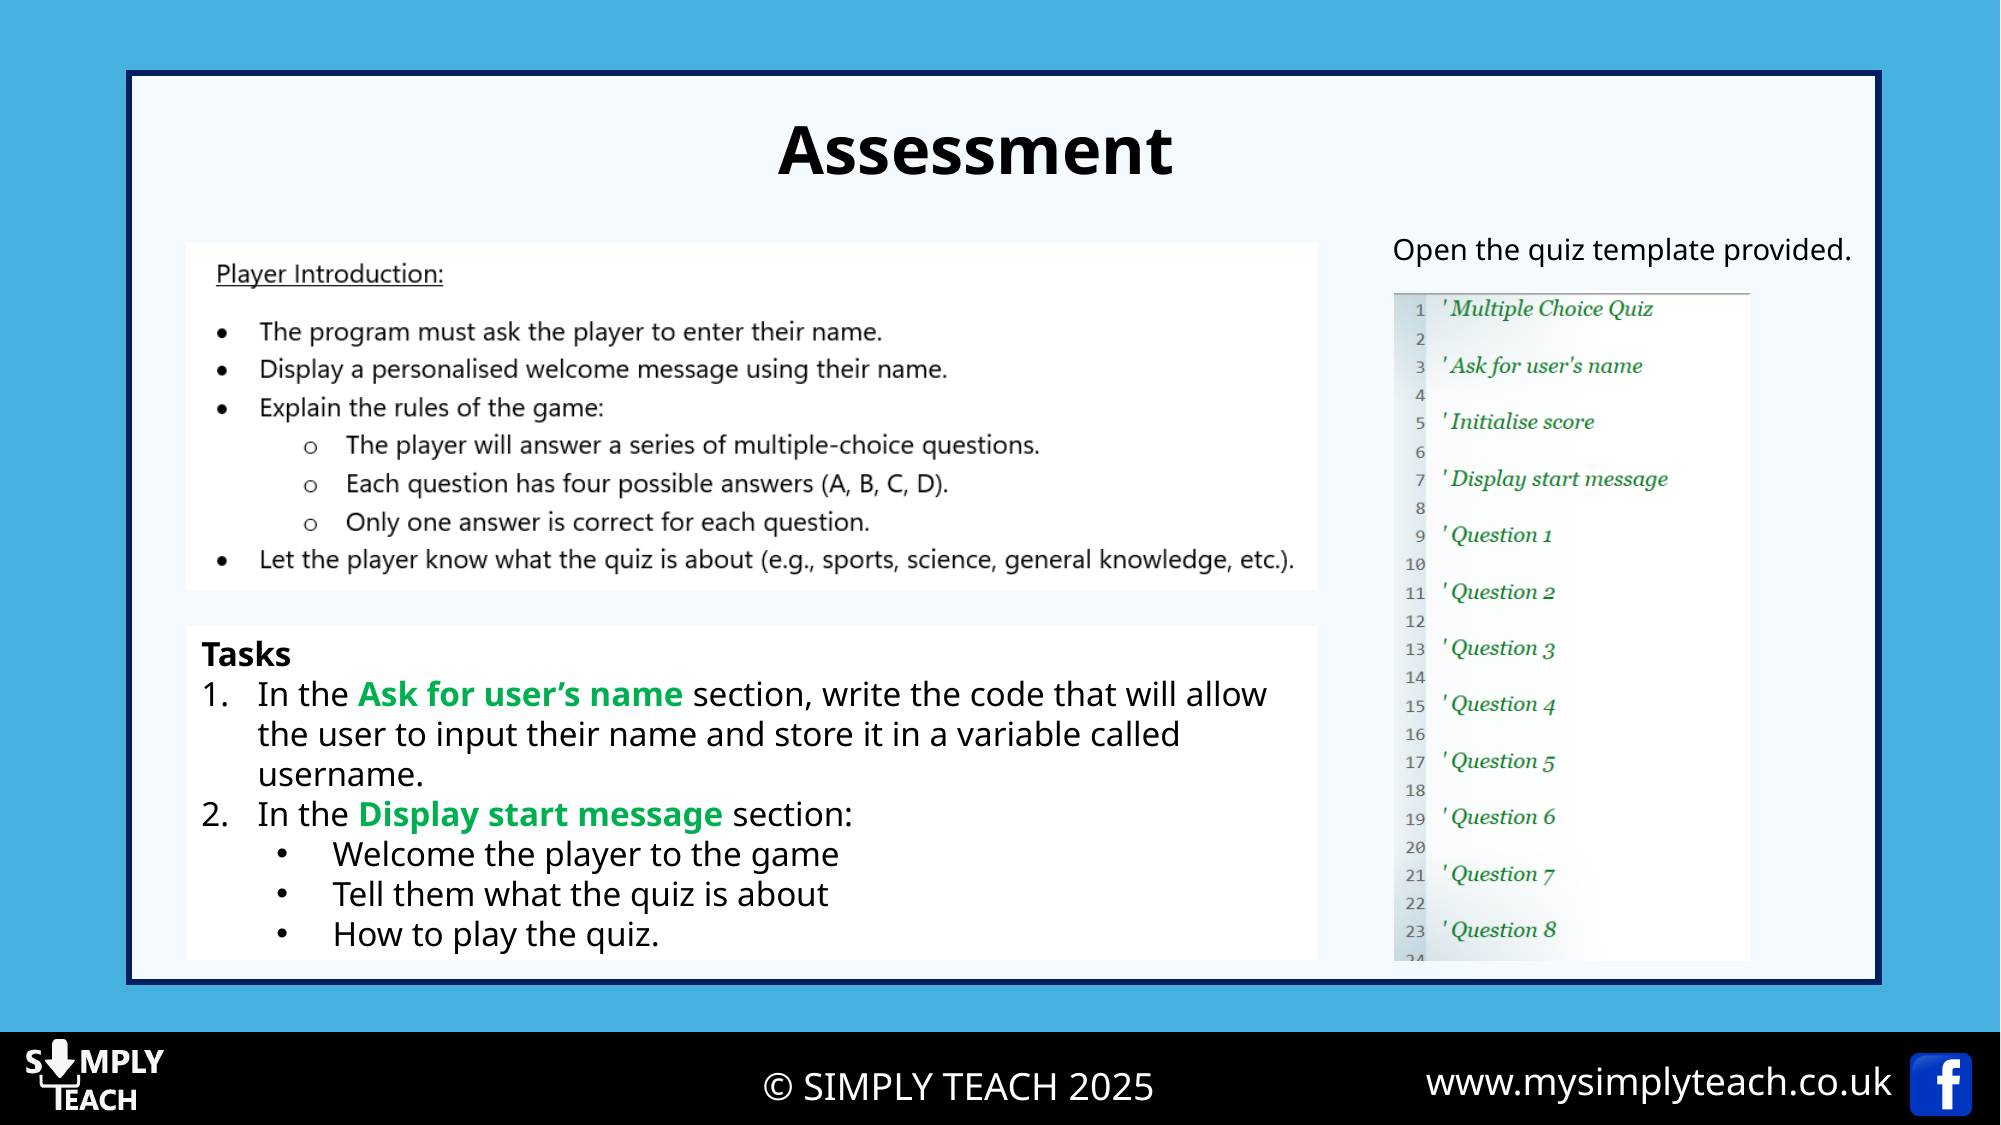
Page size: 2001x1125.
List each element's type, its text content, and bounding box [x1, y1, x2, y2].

text_box Tasks In the Ask for user’s name section, write the code that will allow the user to input their name and store it in a variable called username. In the Display start message section: Welcome the player to the game Tell them what the quiz is about How to play the quiz. [186, 626, 1317, 961]
text_box Open the quiz template provided. [1377, 223, 1872, 274]
picture [186, 242, 1318, 590]
text_box Assessment [186, 100, 1768, 195]
picture [1907, 1050, 1975, 1119]
picture [15, 1033, 182, 1122]
picture [1393, 291, 1750, 962]
